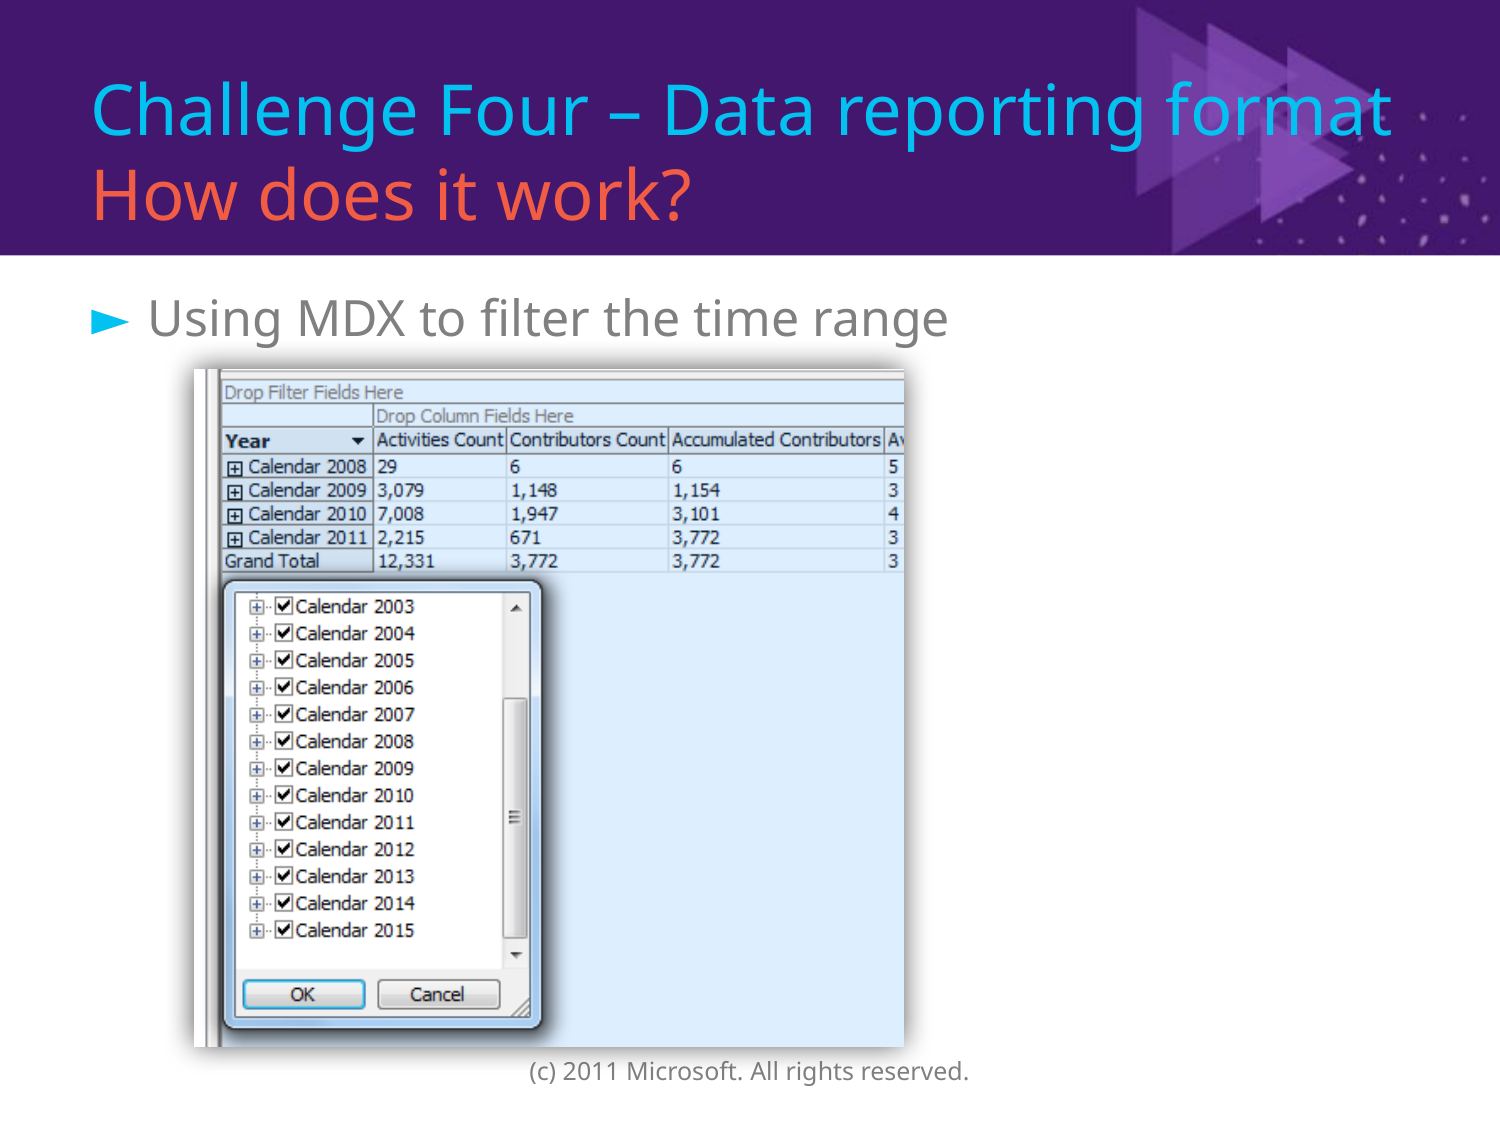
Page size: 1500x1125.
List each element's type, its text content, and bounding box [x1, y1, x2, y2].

picture [0, 0, 1500, 255]
picture [194, 369, 904, 1047]
list Using MDX to filter the time range [76, 278, 1427, 911]
title Challenge Four – Data reporting format How does it work? [75, 56, 1425, 244]
footer (c) 2011 Microsoft. All rights reserved. [512, 1042, 988, 1103]
